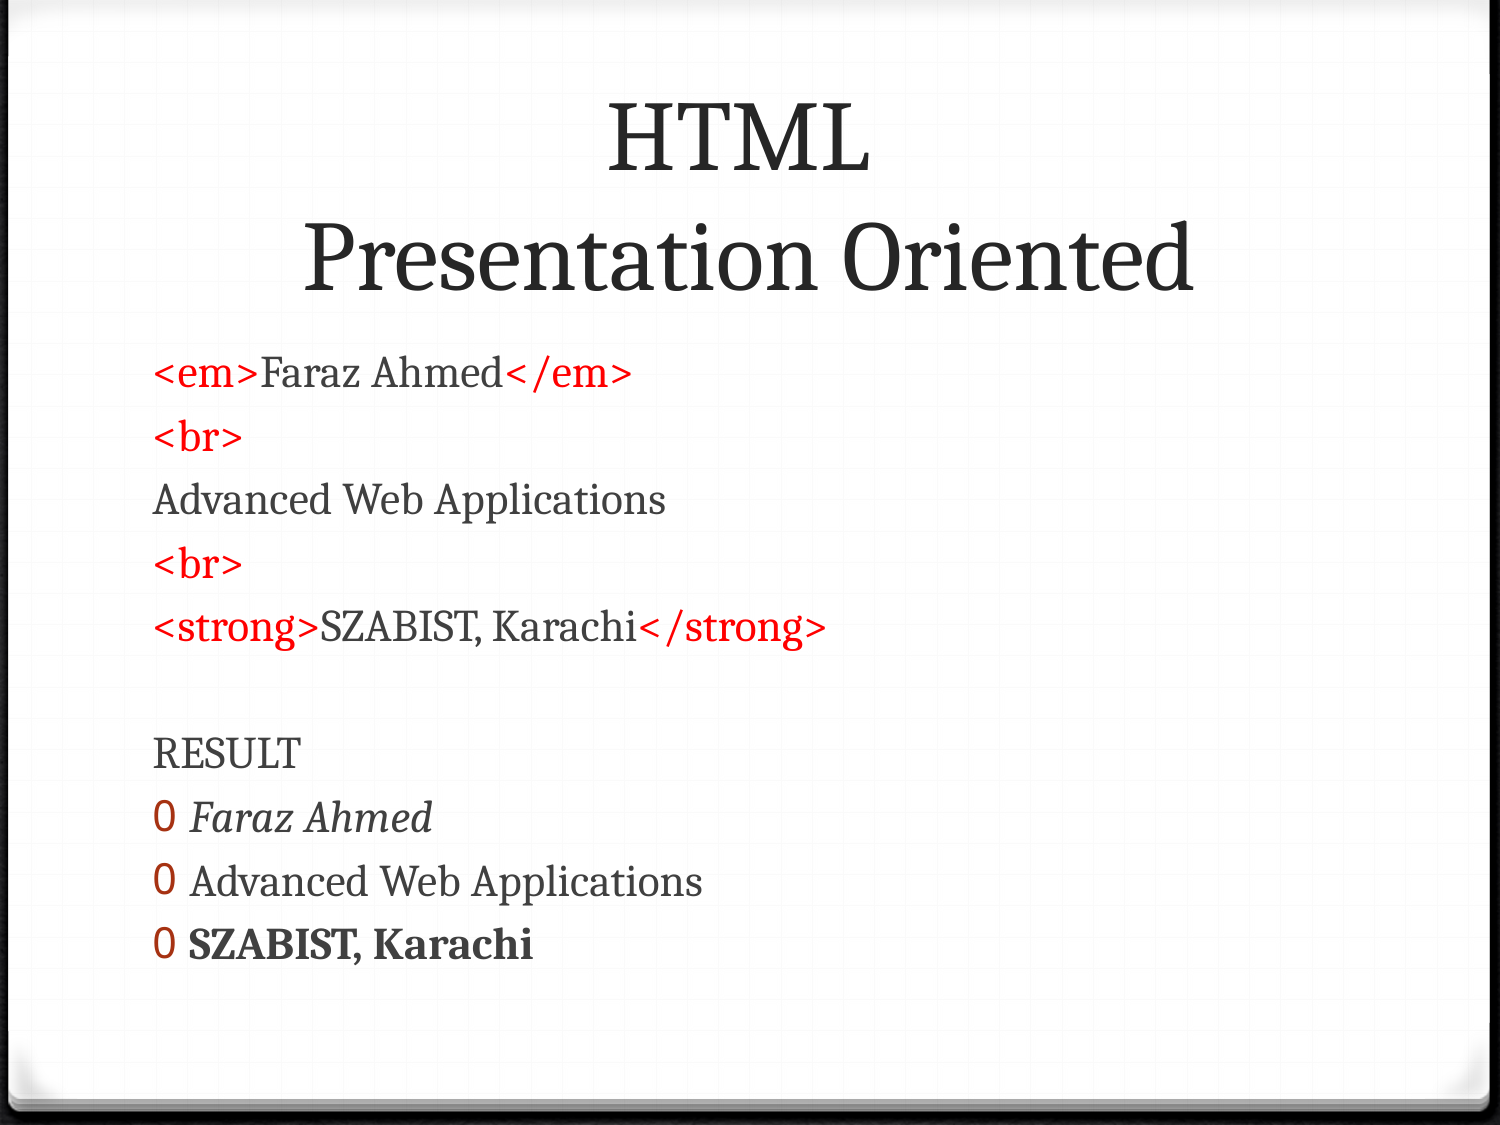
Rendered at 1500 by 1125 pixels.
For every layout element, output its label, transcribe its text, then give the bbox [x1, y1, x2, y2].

title HTML Presentation Oriented [90, 71, 1410, 309]
list <em>Faraz Ahmed</em> <br> Advanced Web Applications <br> <strong>SZABIST, Karachi</strong> RESULT Faraz Ahmed Advanced Web Applications SZABIST, Karachi [137, 334, 1363, 983]
picture [0, 0, 1500, 1125]
